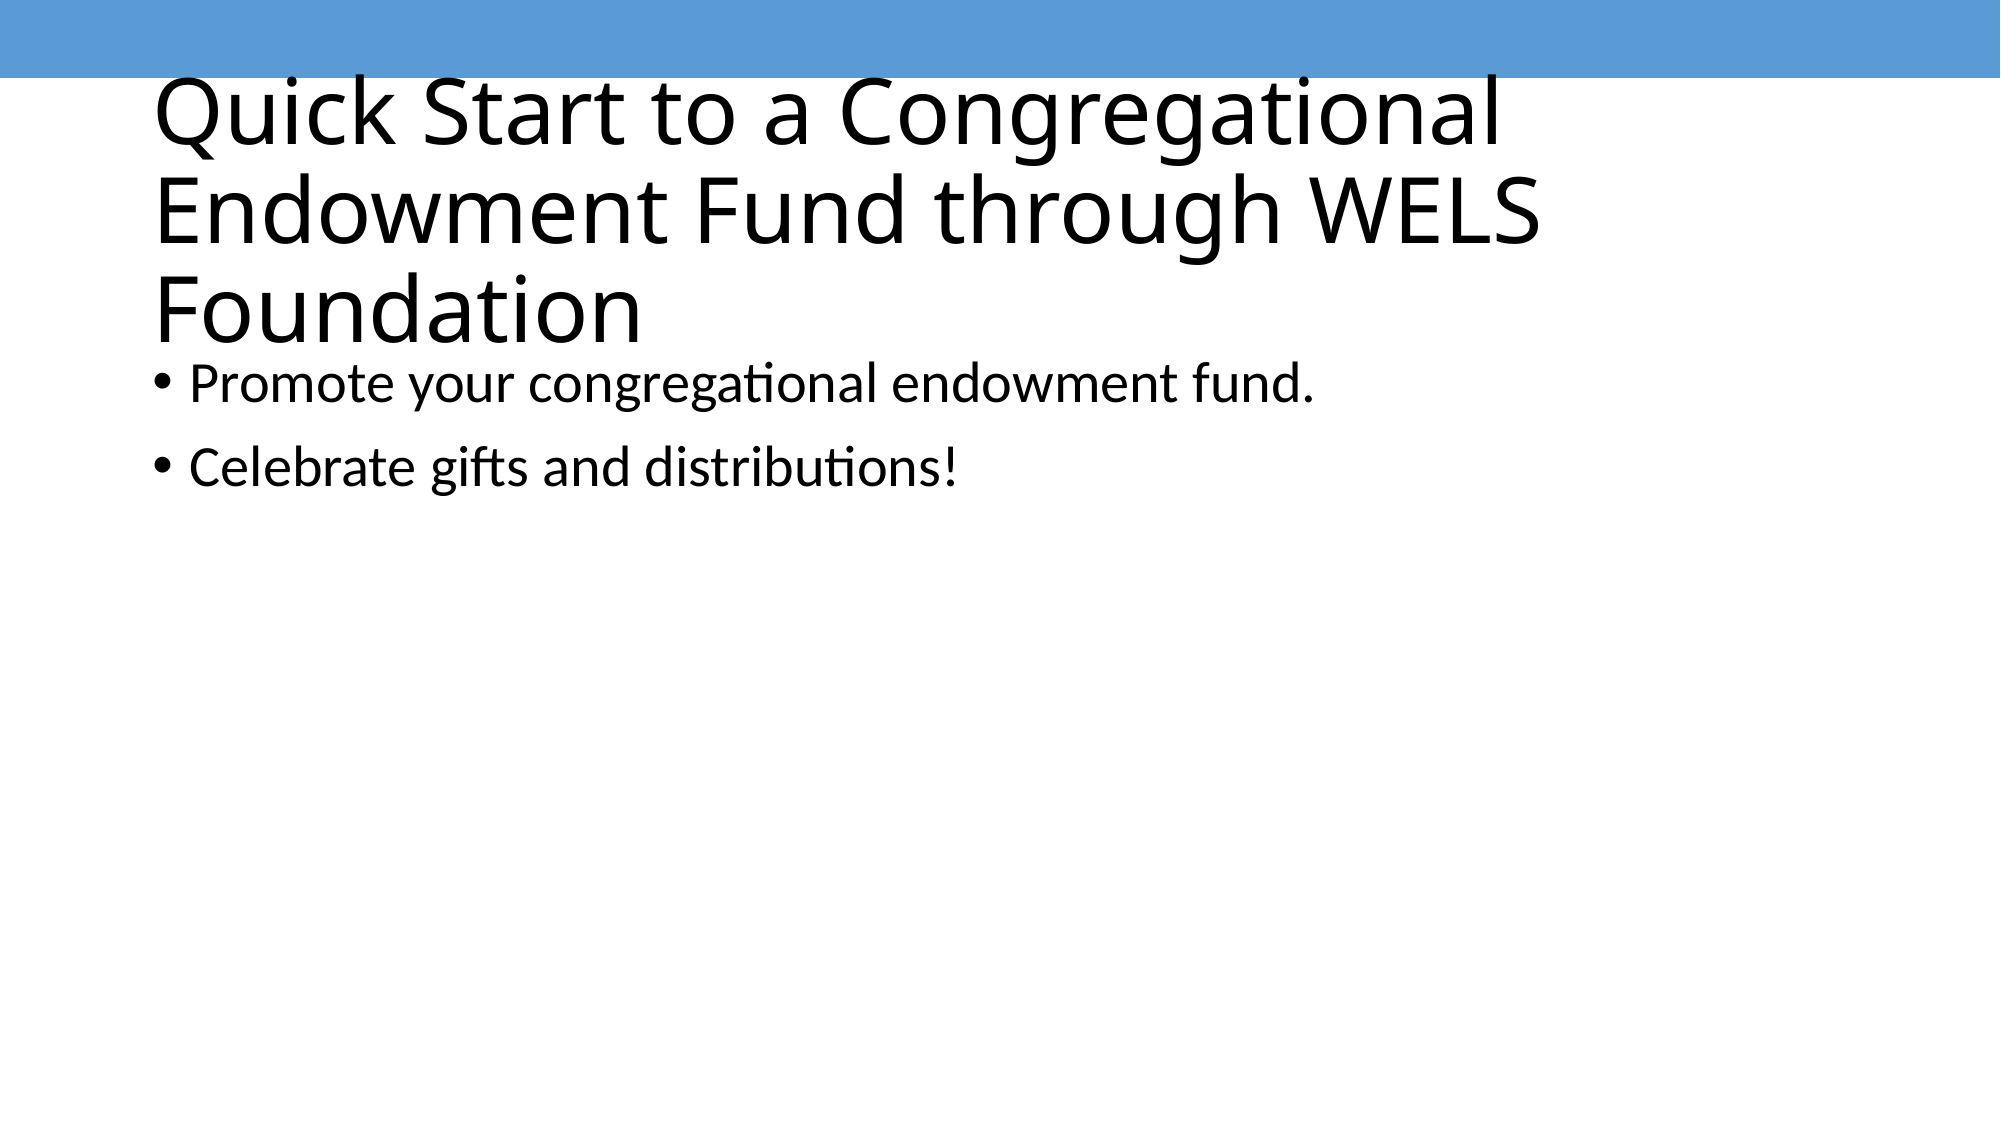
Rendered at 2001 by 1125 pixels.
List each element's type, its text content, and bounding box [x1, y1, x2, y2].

list Promote your congregational endowment fund. Celebrate gifts and distributions! [137, 344, 1863, 1054]
title Quick Start to a Congregational Endowment Fund through WELS Foundation [137, 105, 1863, 323]
